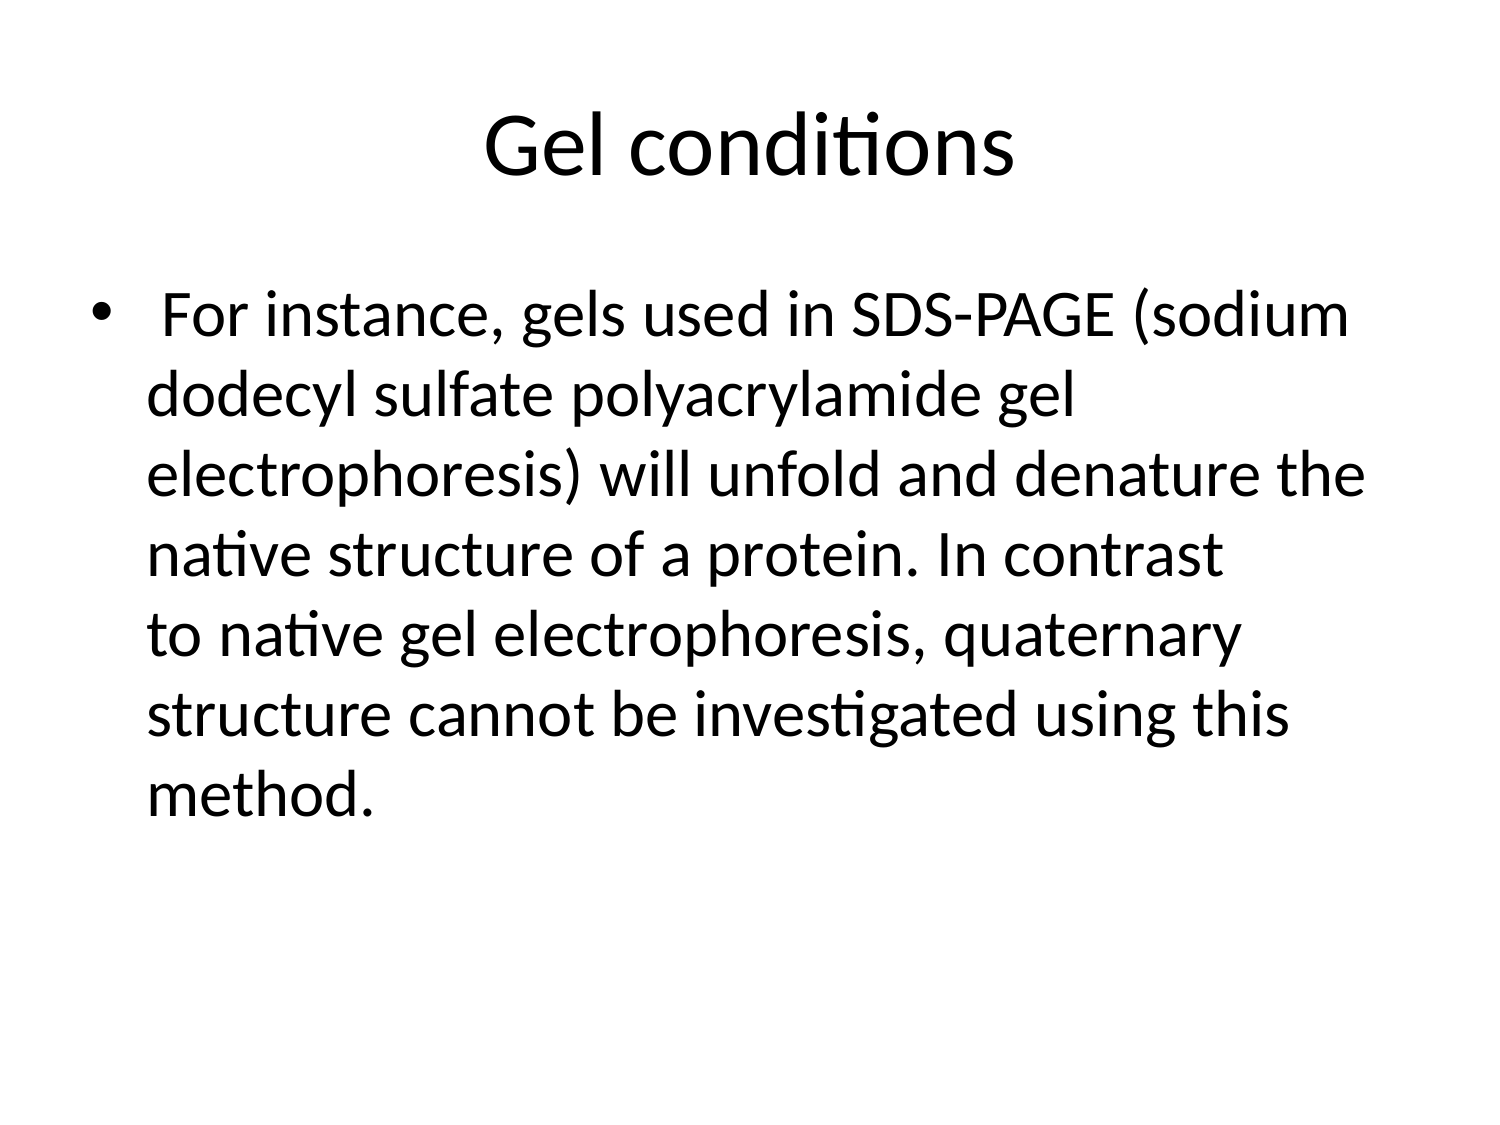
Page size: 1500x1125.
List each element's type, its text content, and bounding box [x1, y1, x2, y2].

list For instance, gels used in SDS-PAGE (sodium dodecyl sulfate polyacrylamide gel electrophoresis) will unfold and denature the native structure of a protein. In contrast to native gel electrophoresis, quaternary structure cannot be investigated using this method. [75, 262, 1425, 844]
title Gel conditions [75, 45, 1425, 233]
